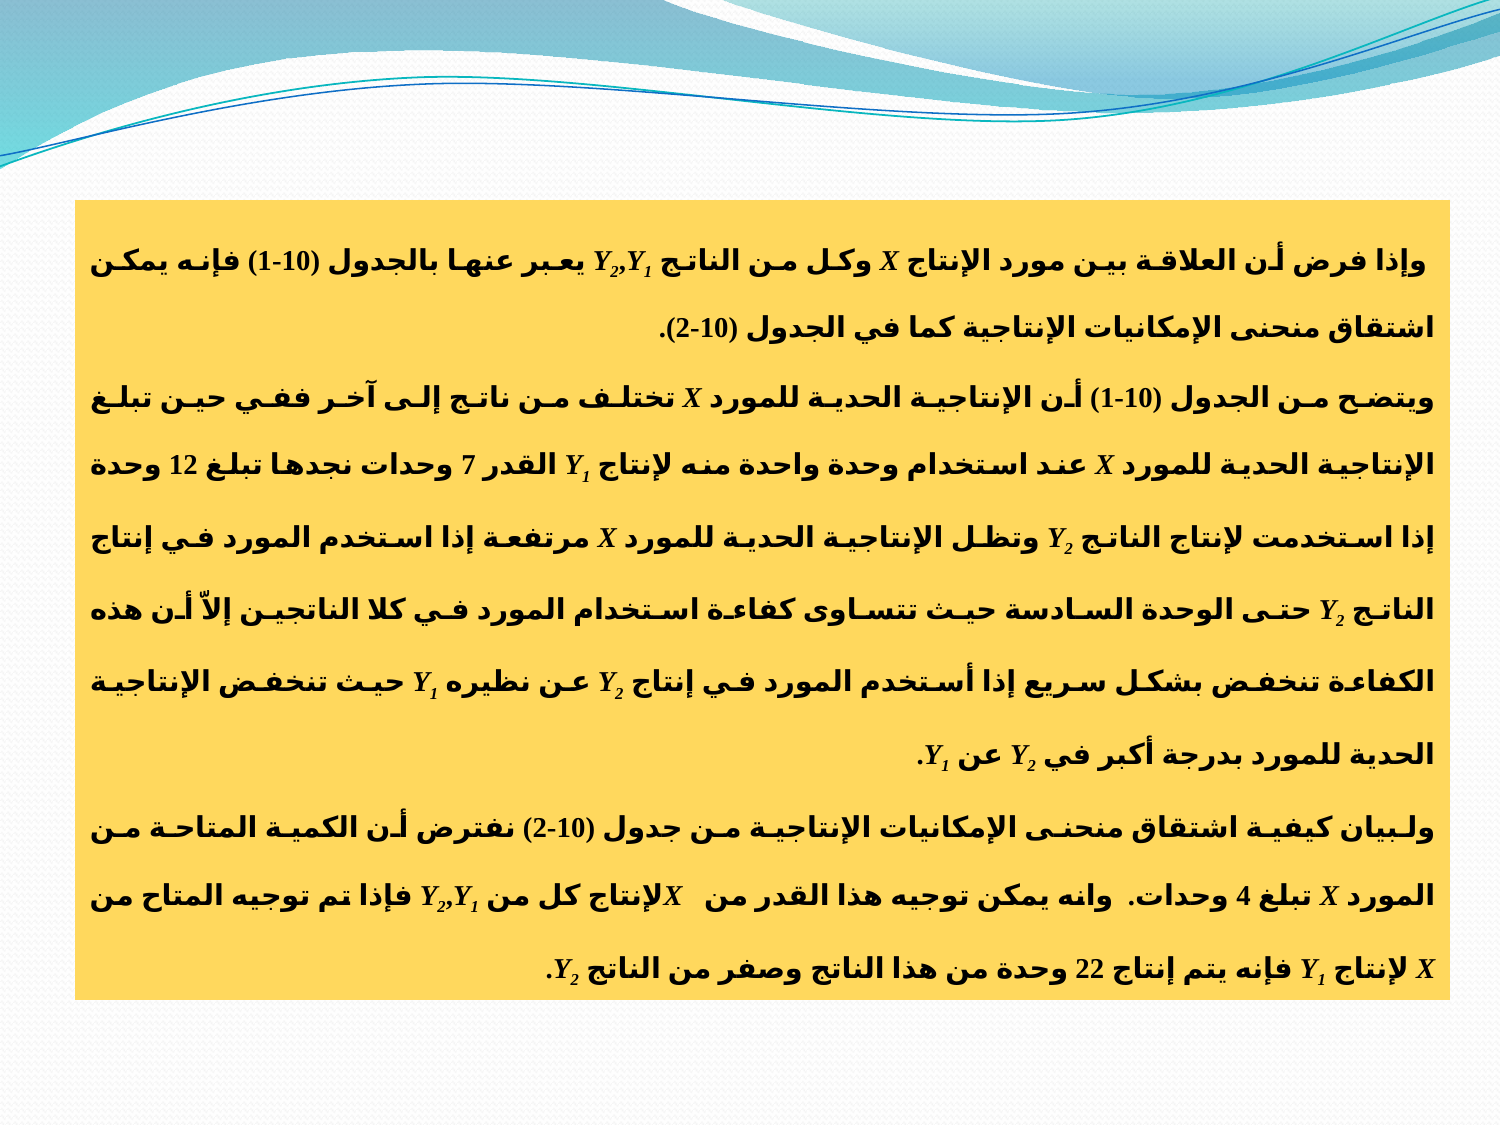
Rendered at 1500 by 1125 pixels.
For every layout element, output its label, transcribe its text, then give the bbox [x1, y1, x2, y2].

list وإذا فرض أن العلاقة بين مورد الإنتاج X وكل من الناتج Y2,Y1 يعبر عنها بالجدول (10-1) فإنه يمكن اشتقاق منحنى الإمكانيات الإنتاجية كما في الجدول (10-2). ويتضح من الجدول (10-1) أن الإنتاجية الحدية للمورد X تختلف من ناتج إلى آخر ففي حين تبلغ الإنتاجية الحدية للمورد X عند استخدام وحدة واحدة منه لإنتاج Y1 القدر 7 وحدات نجدها تبلغ 12 وحدة إذا استخدمت لإنتاج الناتج Y2 وتظل الإنتاجية الحدية للمورد X مرتفعة إذا استخدم المورد في إنتاج الناتج Y2 حتى الوحدة السادسة حيث تتساوى كفاءة استخدام المورد في كلا الناتجين إلاّ أن هذه الكفاءة تنخفض بشكل سريع إذا أستخدم المورد في إنتاج Y2 عن نظيره Y1 حيث تنخفض الإنتاجية الحدية للمورد بدرجة أكبر في Y2 عن Y1. ولبيان كيفية اشتقاق منحنى الإمكانيات الإنتاجية من جدول (10-2) نفترض أن الكمية المتاحة من المورد X تبلغ 4 وحدات. وانه يمكن توجيه هذا القدر من Xلإنتاج كل من Y2,Y1 فإذا تم توجيه المتاح من X لإنتاج Y1 فإنه يتم إنتاج 22 وحدة من هذا الناتج وصفر من الناتج Y2. [75, 200, 1450, 1000]
